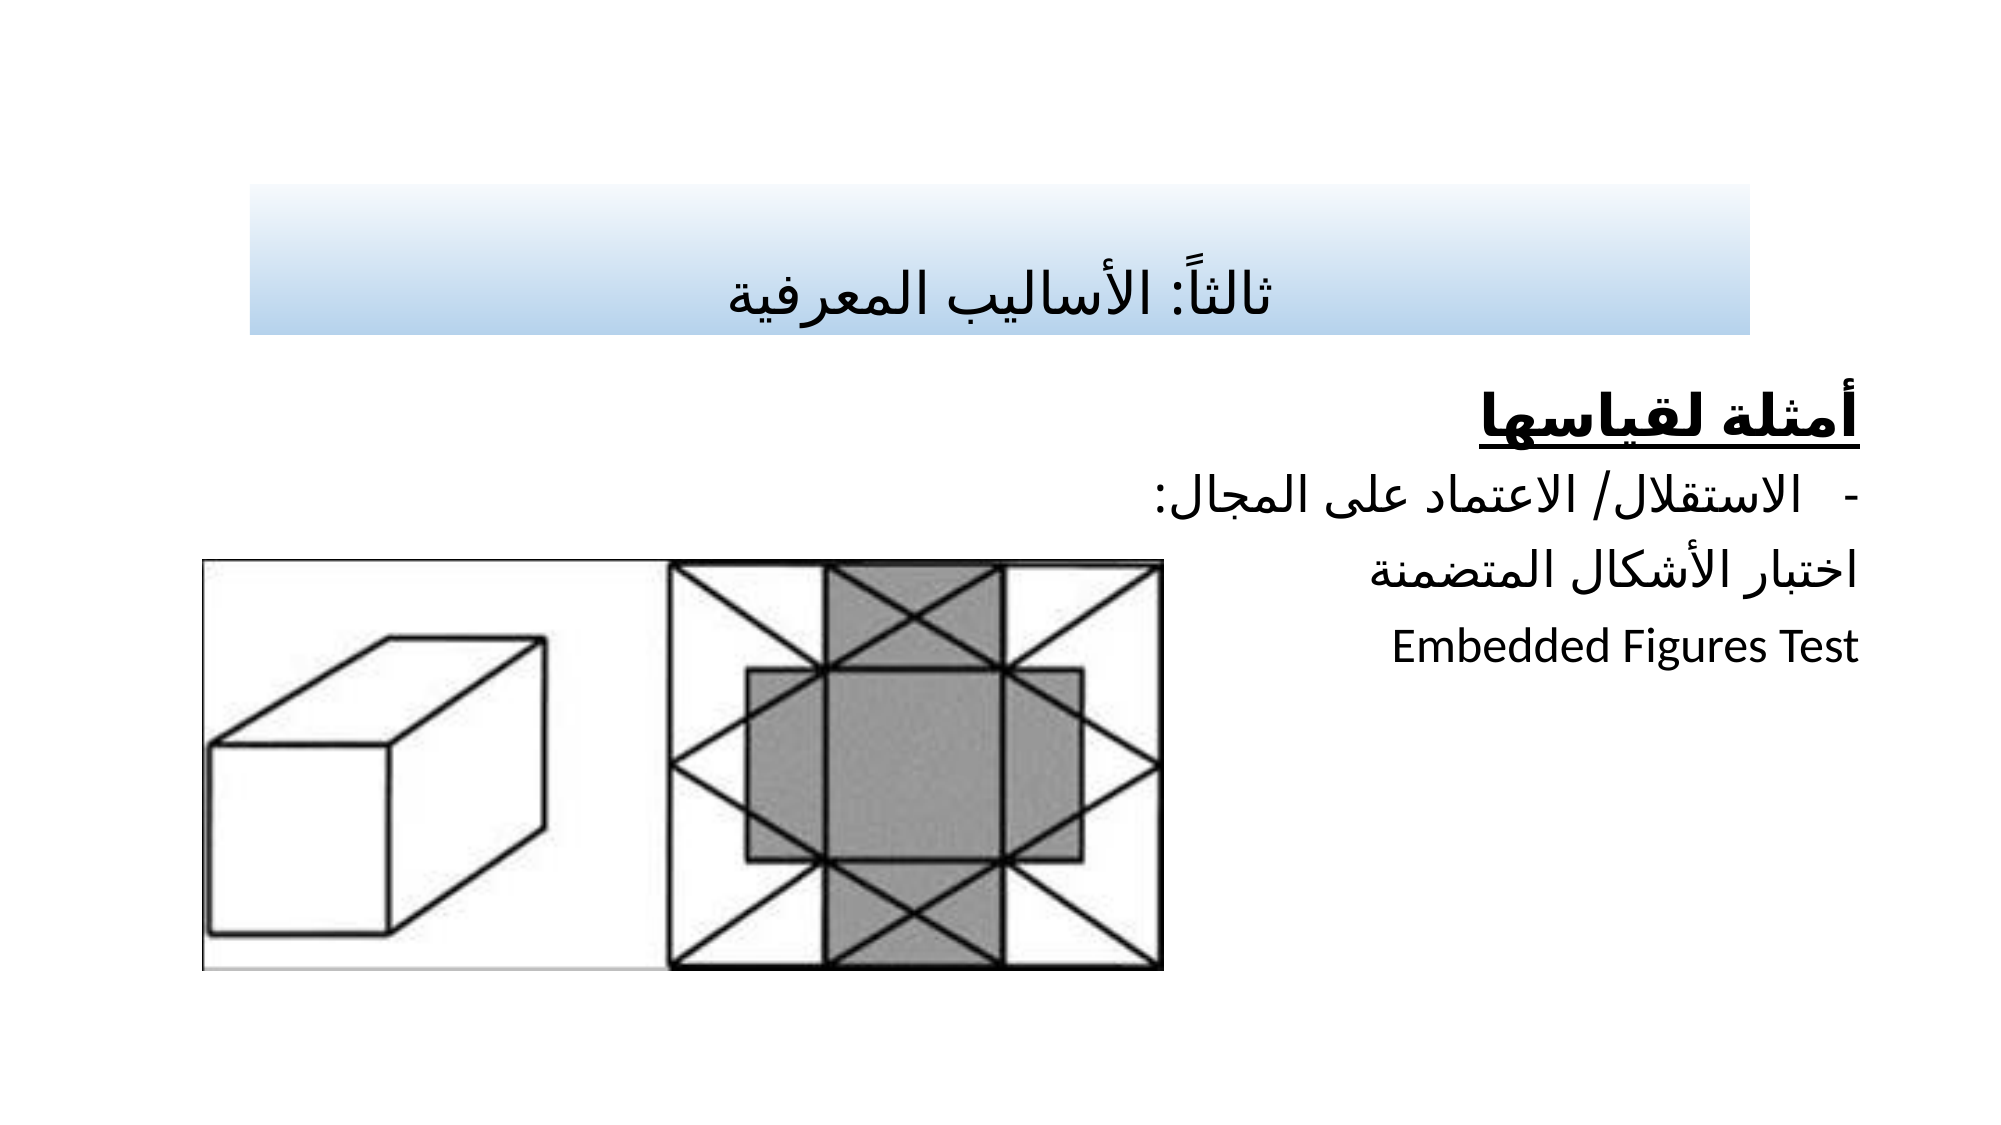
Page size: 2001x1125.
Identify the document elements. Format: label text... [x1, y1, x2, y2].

title ثالثاً: الأساليب المعرفية [249, 184, 1750, 335]
subtitle أمثلة لقياسها الاستقلال/ الاعتماد على المجال: اختبار الأشكال المتضمنة Embedded Figures Test [117, 378, 1875, 1076]
picture [202, 559, 1164, 971]
